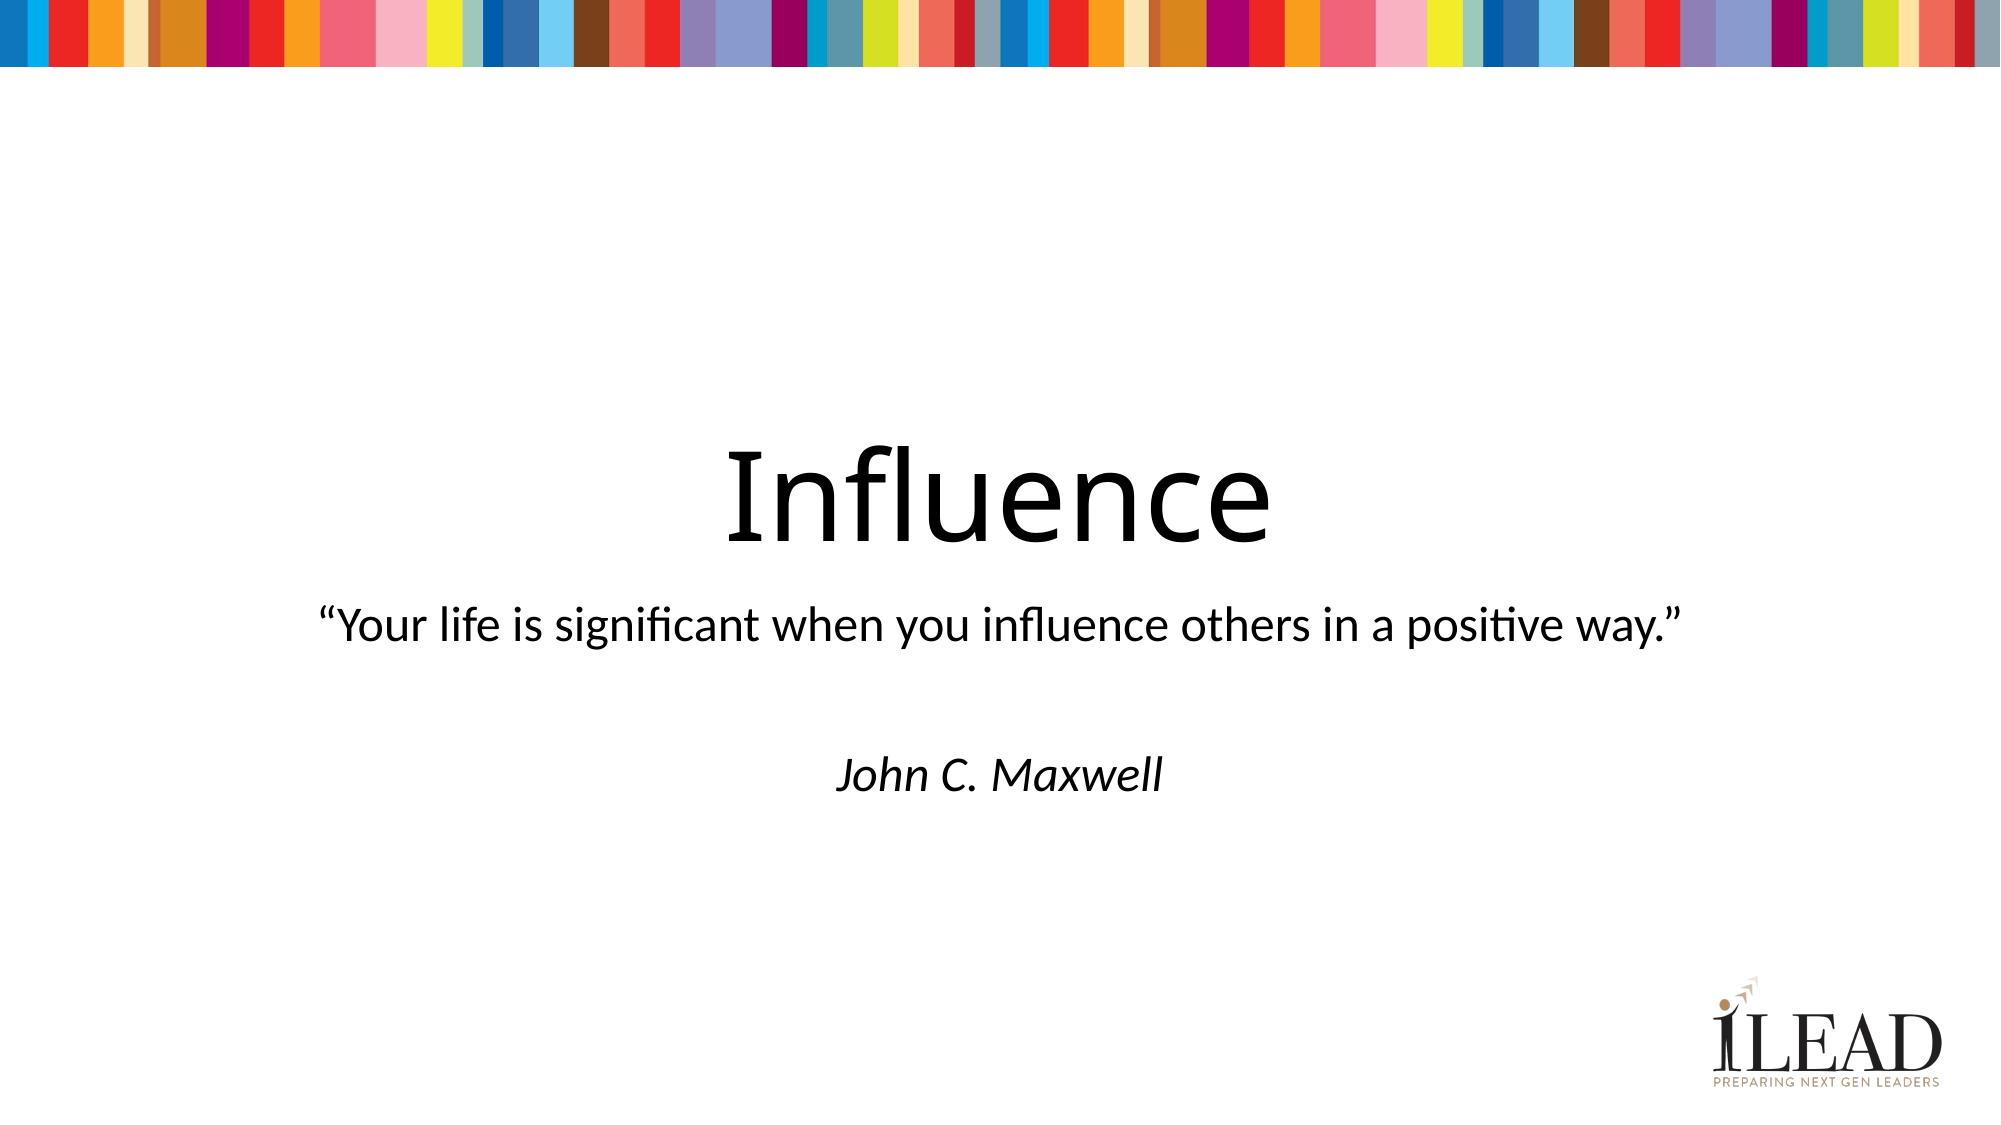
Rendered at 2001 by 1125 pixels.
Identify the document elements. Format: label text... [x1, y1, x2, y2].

picture [828, 0, 1026, 67]
subtitle “Your life is significant when you influence others in a positive way.” John C. Maxwell [249, 590, 1750, 863]
picture [1048, 0, 1808, 67]
title Influence [249, 184, 1750, 576]
picture [0, 0, 26, 67]
picture [1828, 0, 2000, 67]
picture [48, 0, 808, 67]
picture [1709, 972, 1945, 1091]
